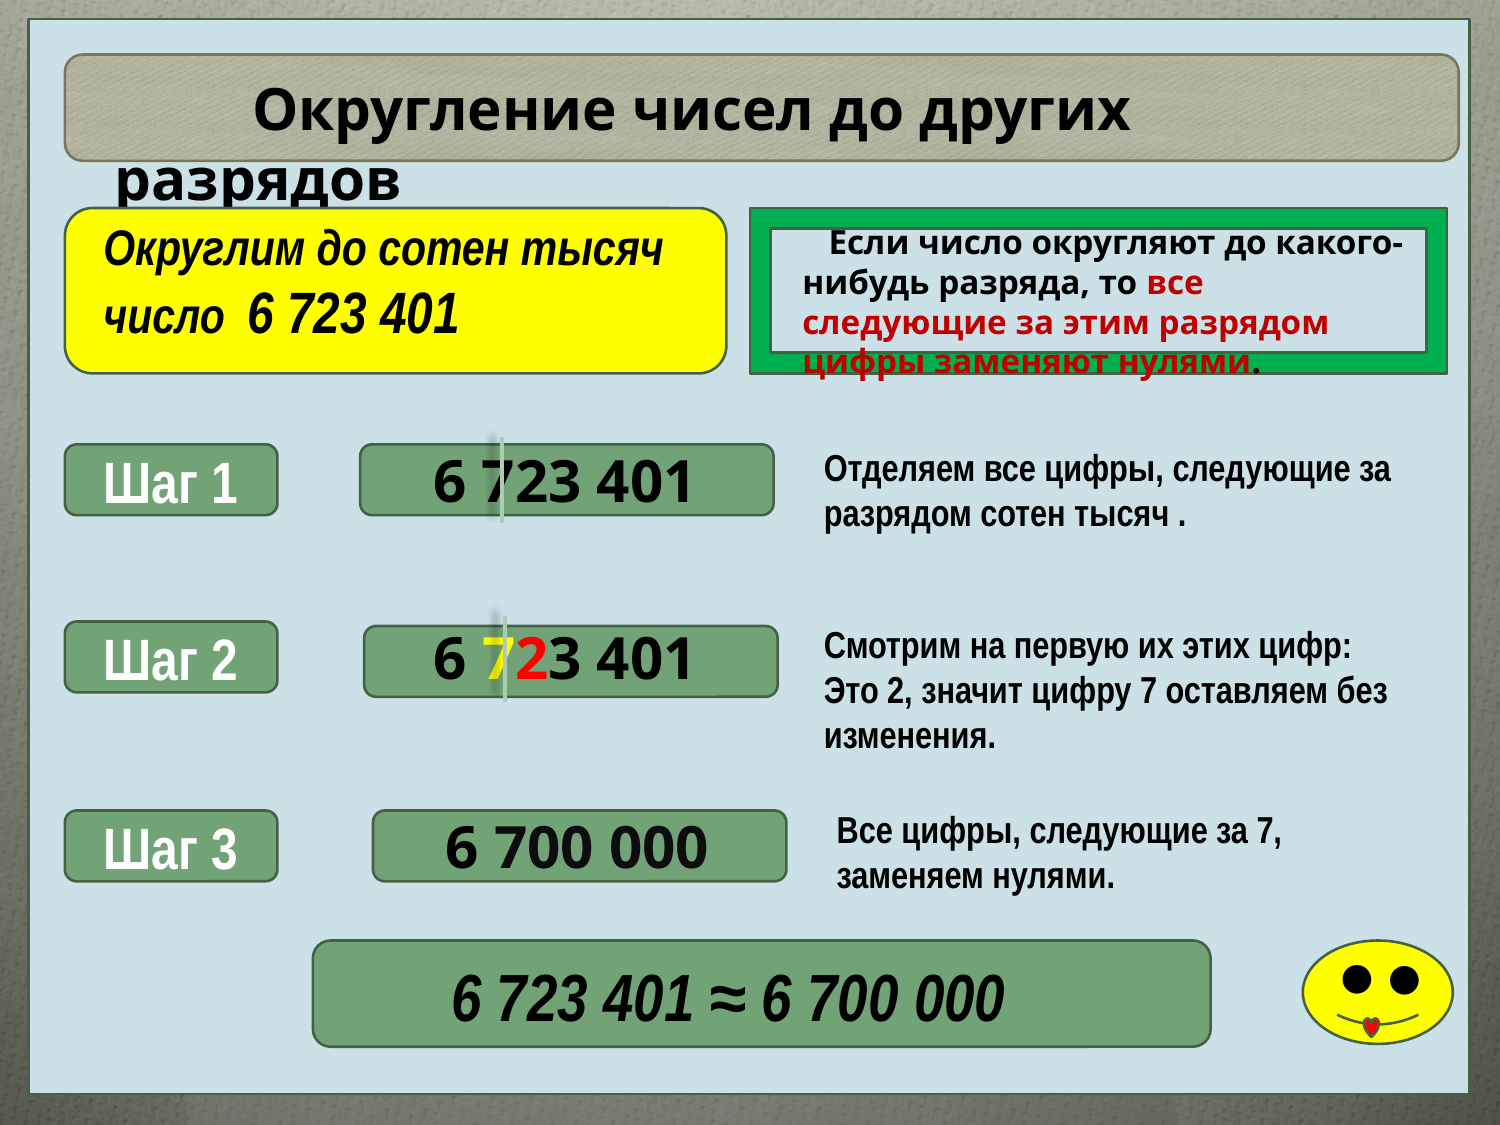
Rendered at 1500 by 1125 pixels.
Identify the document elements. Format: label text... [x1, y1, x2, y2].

text_box [63, 206, 728, 375]
text_box [371, 809, 431, 883]
text_box [362, 624, 418, 699]
text_box [311, 939, 1209, 1049]
text_box 6 723 401 ≈ 6 700 000 [436, 947, 1252, 1043]
text_box [1362, 1017, 1381, 1039]
text_box [762, 809, 788, 883]
text_box Отделяем все цифры, следующие за разрядом сотен тысяч . [809, 436, 1447, 542]
text_box Округление чисел до других разрядов [100, 64, 1447, 220]
text_box Если число округляют до какого-нибудь разряда, то все следующие за этим разрядом цифры заменяют нулями. [787, 213, 1425, 388]
text_box [749, 207, 1448, 375]
text_box Округлим до сотен тысяч число 6 723 401 [88, 208, 703, 353]
text_box [27, 18, 1471, 1095]
text_box Шаг 3 [63, 809, 279, 883]
text_box Все цифры, следующие за 7, заменяем нулями. [821, 798, 1425, 904]
text_box [358, 443, 418, 517]
text_box [750, 624, 779, 699]
text_box [63, 53, 1461, 163]
text_box [1301, 953, 1452, 1046]
text_box ● [1325, 944, 1447, 1005]
text_box 6 700 000 [431, 803, 762, 888]
text_box 6 723 401 [502, 614, 750, 699]
text_box [750, 443, 775, 517]
text_box [1346, 939, 1410, 944]
text_box 6 723 401 [504, 436, 750, 522]
text_box 6 723 401 [418, 614, 501, 699]
text_box Шаг 2 [63, 620, 279, 694]
text_box ● [1373, 945, 1495, 1006]
text_box 6 723 401 [418, 436, 491, 522]
text_box Шаг 1 [63, 443, 279, 517]
text_box Смотрим на первую их этих цифр: Это 2, значит цифру 7 оставляем без изменения. [809, 613, 1470, 764]
